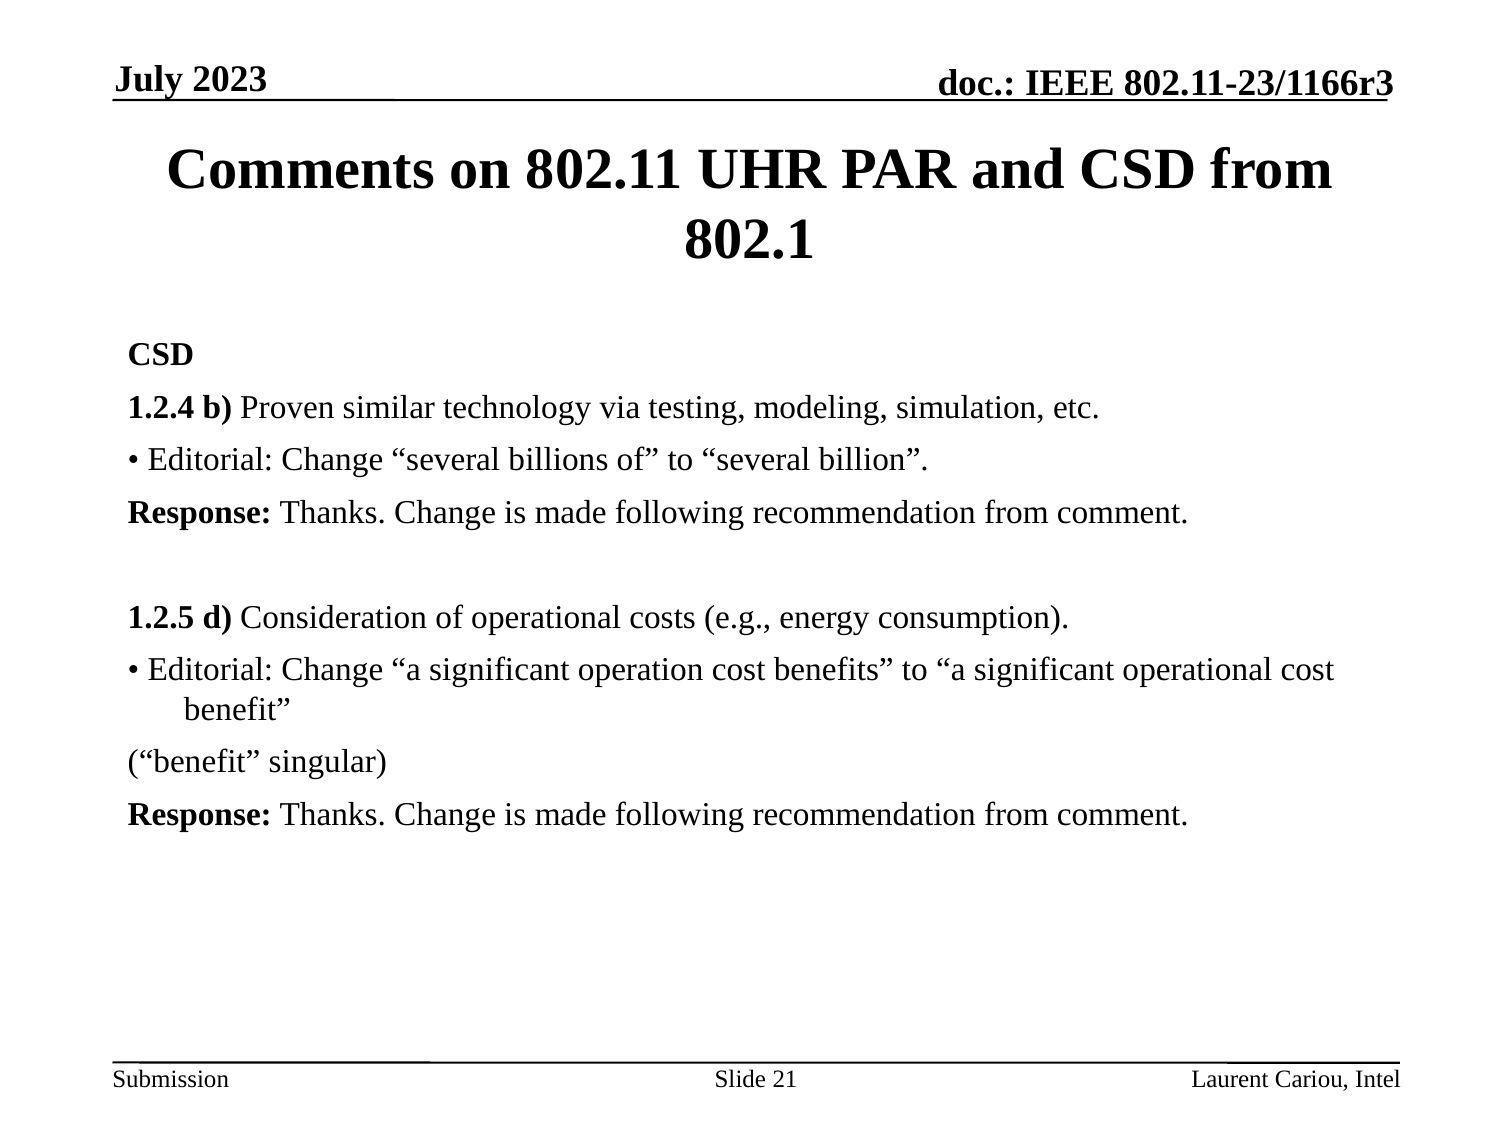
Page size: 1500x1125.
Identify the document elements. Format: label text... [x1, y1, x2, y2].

footer Laurent Cariou, Intel [878, 1061, 1402, 1093]
slide_number Slide 21 [712, 1061, 800, 1123]
title Comments on 802.11 UHR PAR and CSD from 802.1 [112, 112, 1388, 288]
list CSD 1.2.4 b) Proven similar technology via testing, modeling, simulation, etc. • Editorial: Change “several billions of” to “several billion”. Response: Thanks. Change is made following recommendation from comment. 1.2.5 d) Consideration of operational costs (e.g., energy consumption). • Editorial: Change “a significant operation cost benefits” to “a significant operational cost benefit” (“benefit” singular) Response: Thanks. Change is made following recommendation from comment. [112, 324, 1438, 1000]
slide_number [114, 54, 423, 100]
